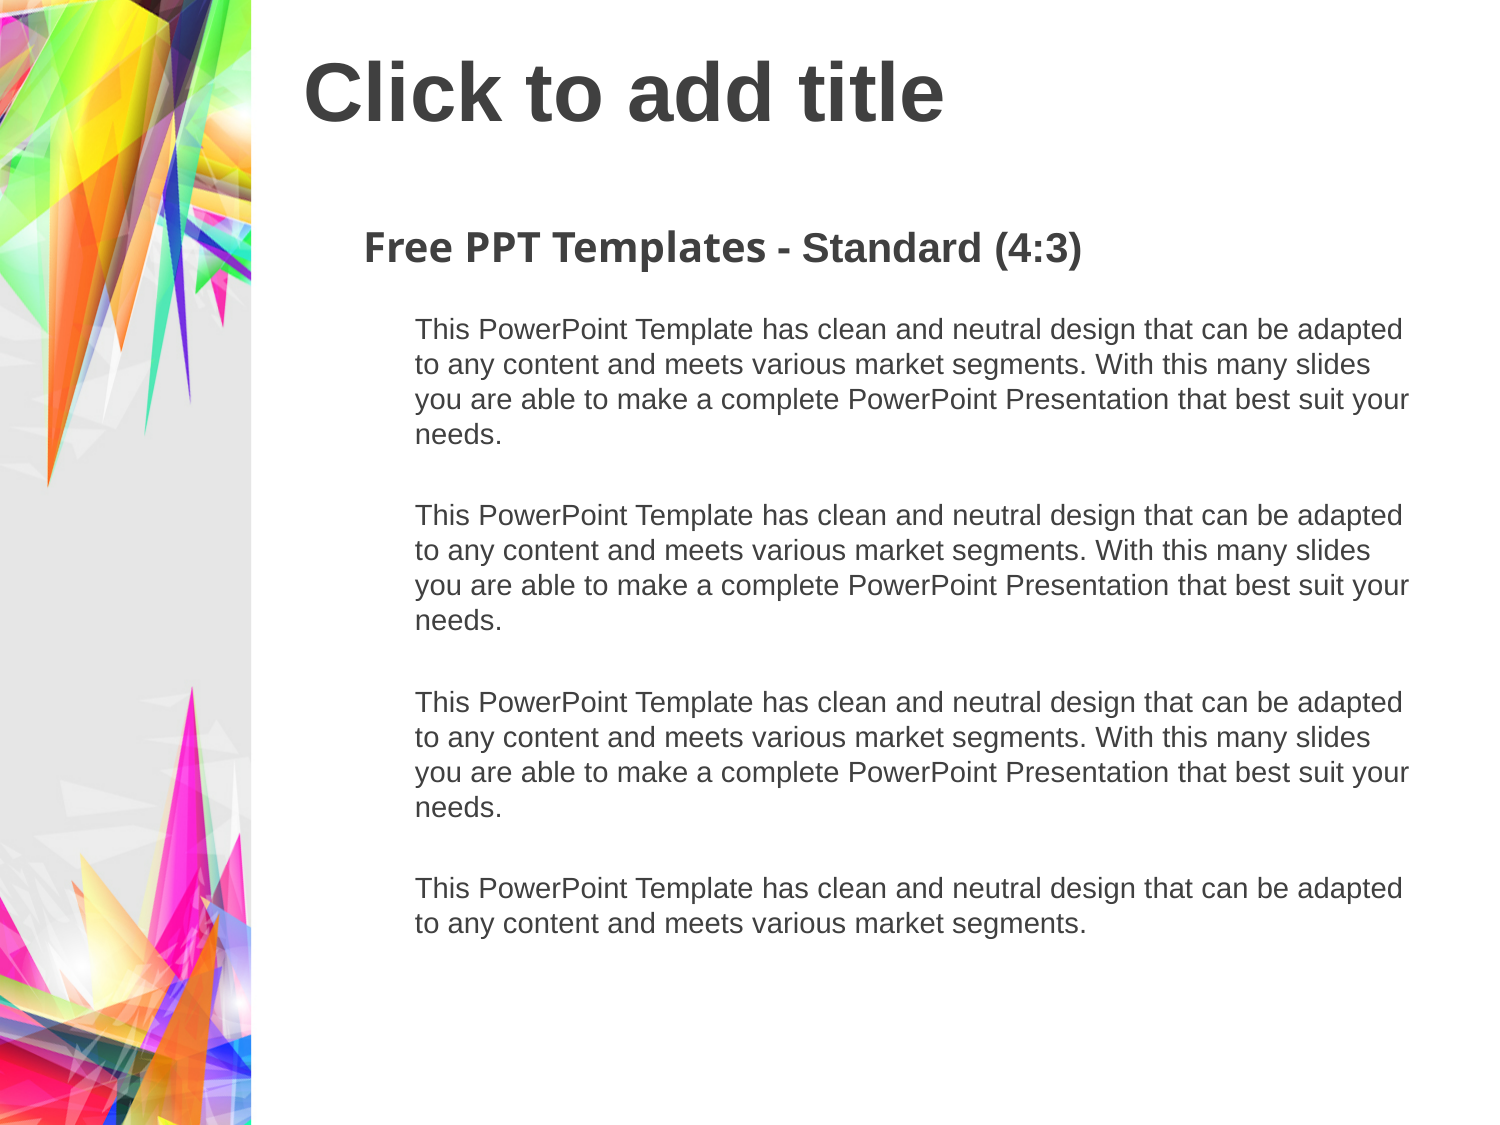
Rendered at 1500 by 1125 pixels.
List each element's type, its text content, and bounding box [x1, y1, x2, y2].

list This PowerPoint Template has clean and neutral design that can be adapted to any content and meets various market segments. With this many slides you are able to make a complete PowerPoint Presentation that best suit your needs. This PowerPoint Template has clean and neutral design that can be adapted to any content and meets various market segments. With this many slides you are able to make a complete PowerPoint Presentation that best suit your needs. This PowerPoint Template has clean and neutral design that can be adapted to any content and meets various market segments. With this many slides you are able to make a complete PowerPoint Presentation that best suit your needs. This PowerPoint Template has clean and neutral design that can be adapted to any content and meets various market segments. [350, 302, 1427, 984]
list Free PPT Templates - Standard (4:3) [348, 208, 1425, 284]
title Click to add title [265, 0, 1500, 176]
picture [0, 0, 1500, 1125]
